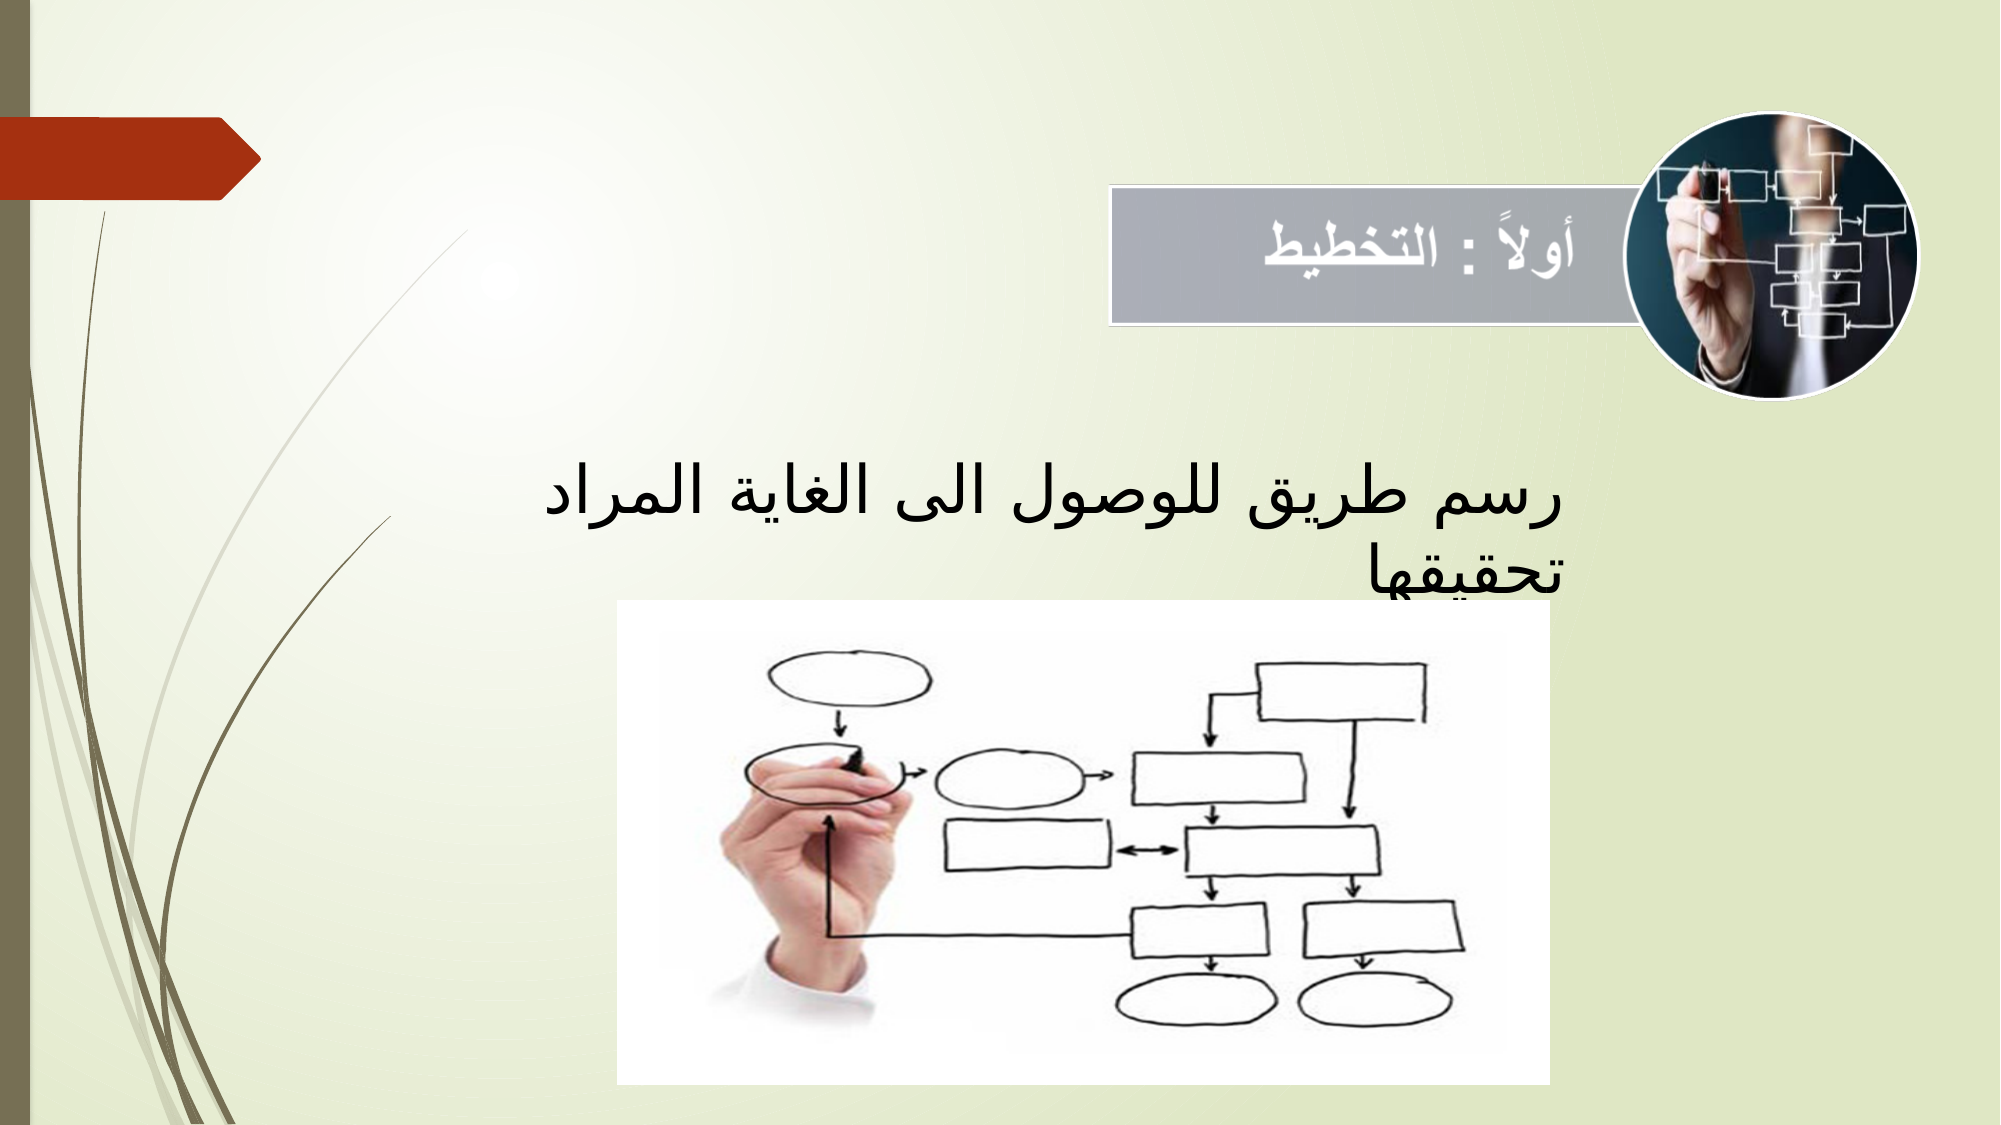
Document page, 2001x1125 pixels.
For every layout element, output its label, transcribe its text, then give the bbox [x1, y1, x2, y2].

picture [617, 600, 1551, 1085]
picture [1083, 24, 1947, 488]
text_box رسم طريق للوصول الى الغاية المراد تحقيقها [461, 439, 1581, 614]
